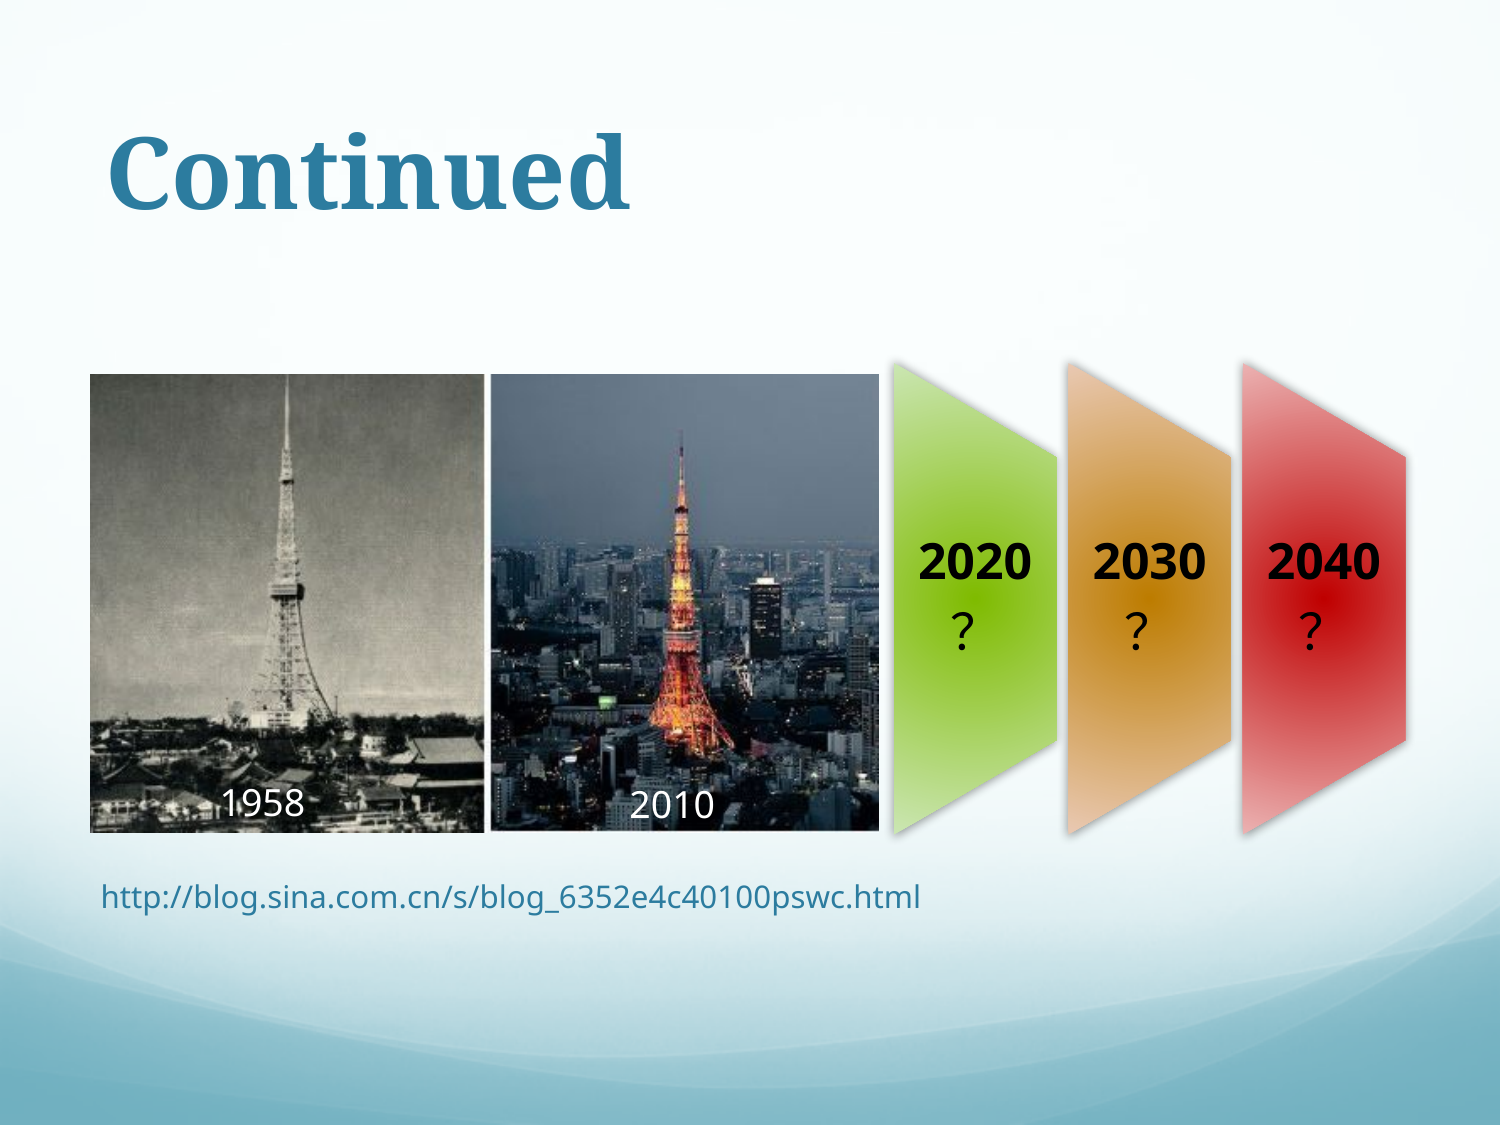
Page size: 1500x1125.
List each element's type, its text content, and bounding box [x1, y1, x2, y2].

picture [89, 373, 880, 834]
text_box http://blog.sina.com.cn/s/blog_6352e4c40100pswc.html [85, 869, 1496, 922]
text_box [893, 362, 1406, 835]
title Continued [90, 17, 1410, 237]
